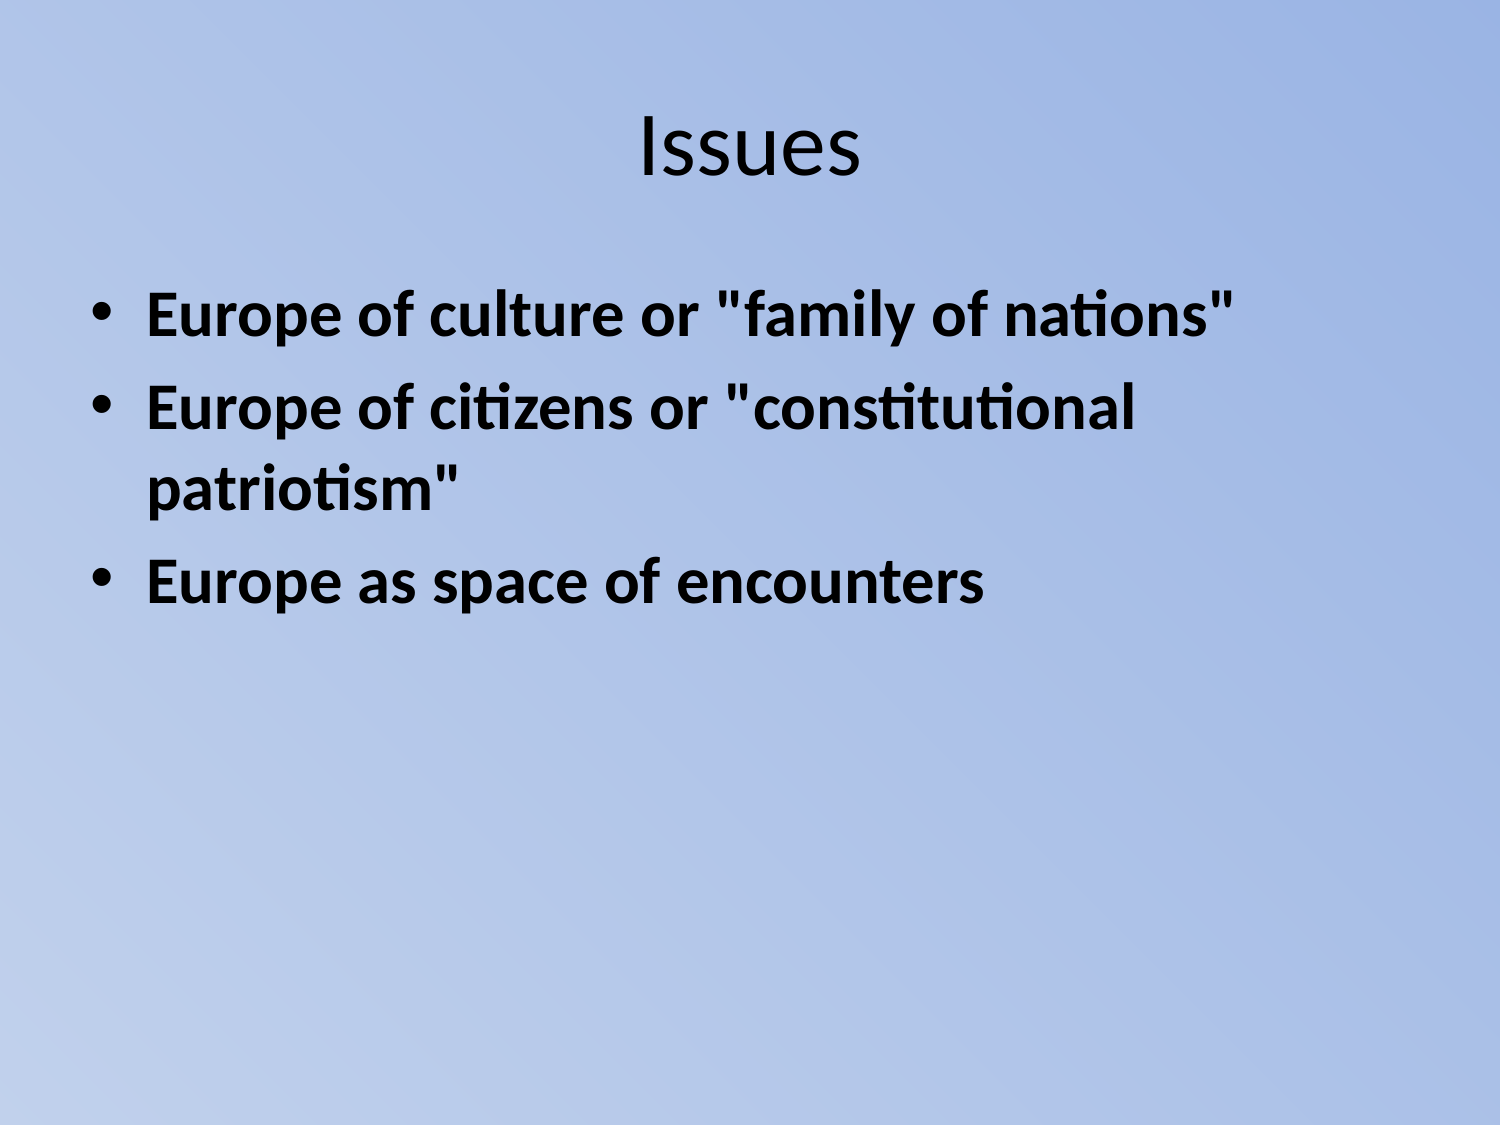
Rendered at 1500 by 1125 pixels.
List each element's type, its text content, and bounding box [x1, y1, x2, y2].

list Europe of culture or "family of nations" Europe of citizens or "constitutional patriotism" Europe as space of encounters [75, 262, 1425, 1005]
title Issues [75, 45, 1425, 233]
